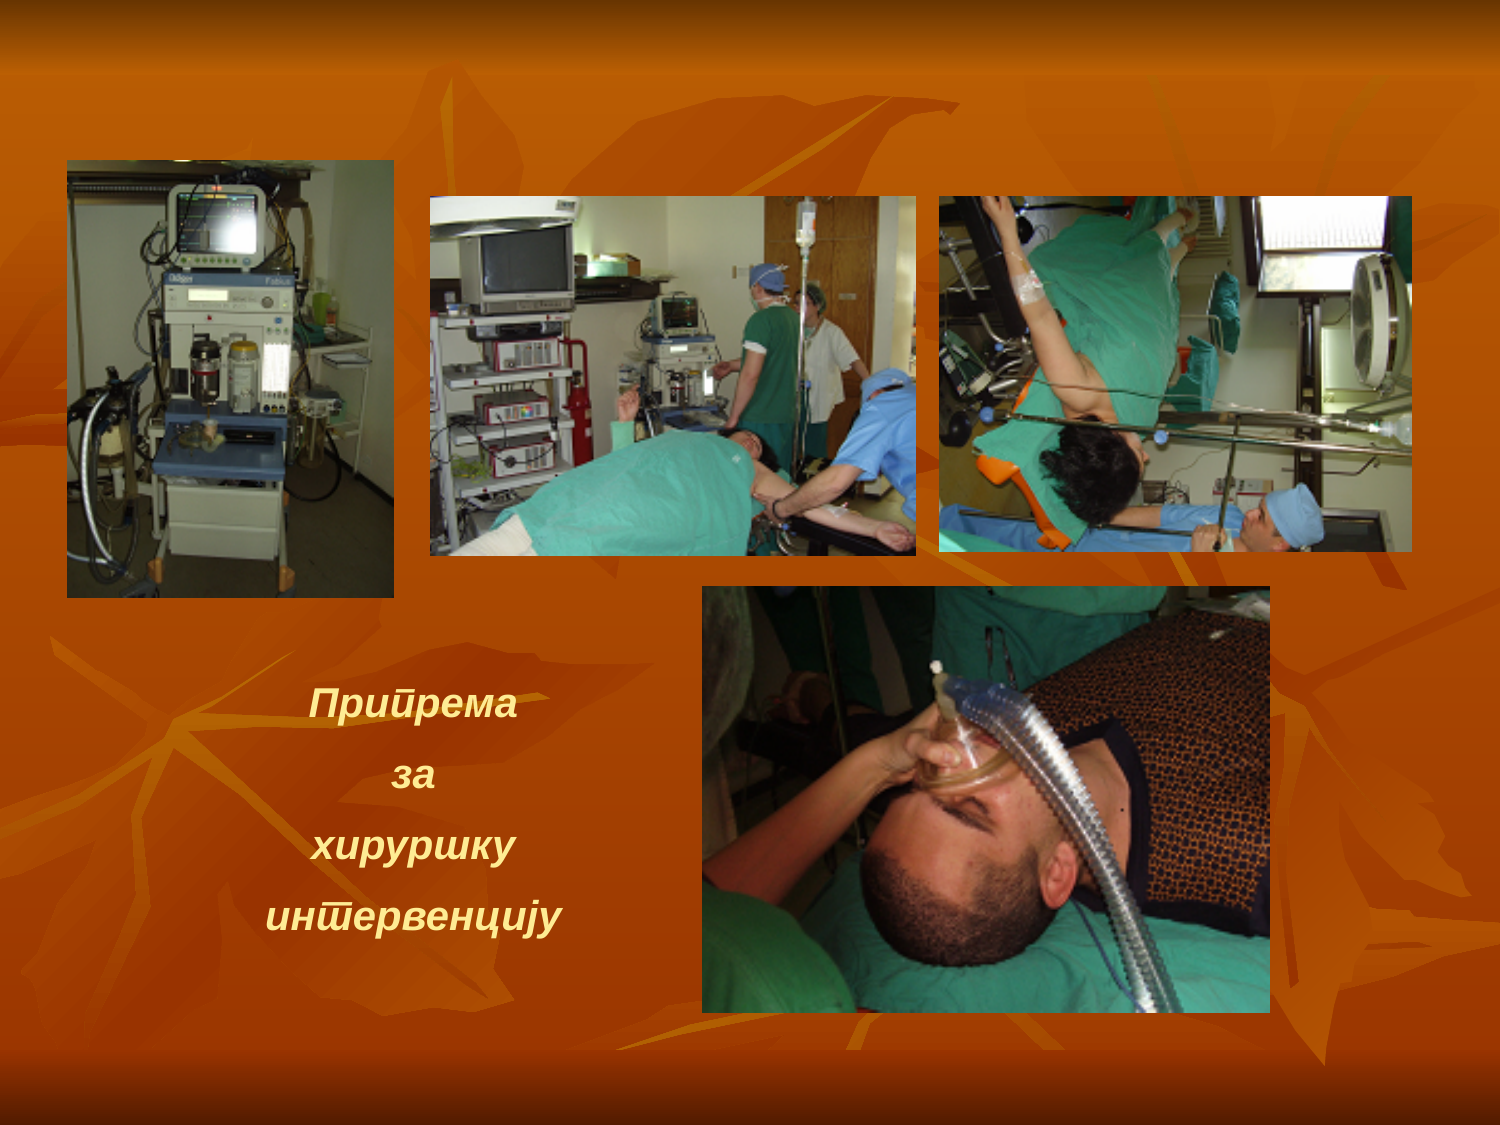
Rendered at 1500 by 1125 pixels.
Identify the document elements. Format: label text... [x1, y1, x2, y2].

picture [702, 585, 1270, 1013]
picture [67, 160, 394, 599]
picture [938, 196, 1412, 552]
picture [430, 196, 916, 556]
text_box Припрема за хируршку интервенцију [183, 668, 644, 947]
